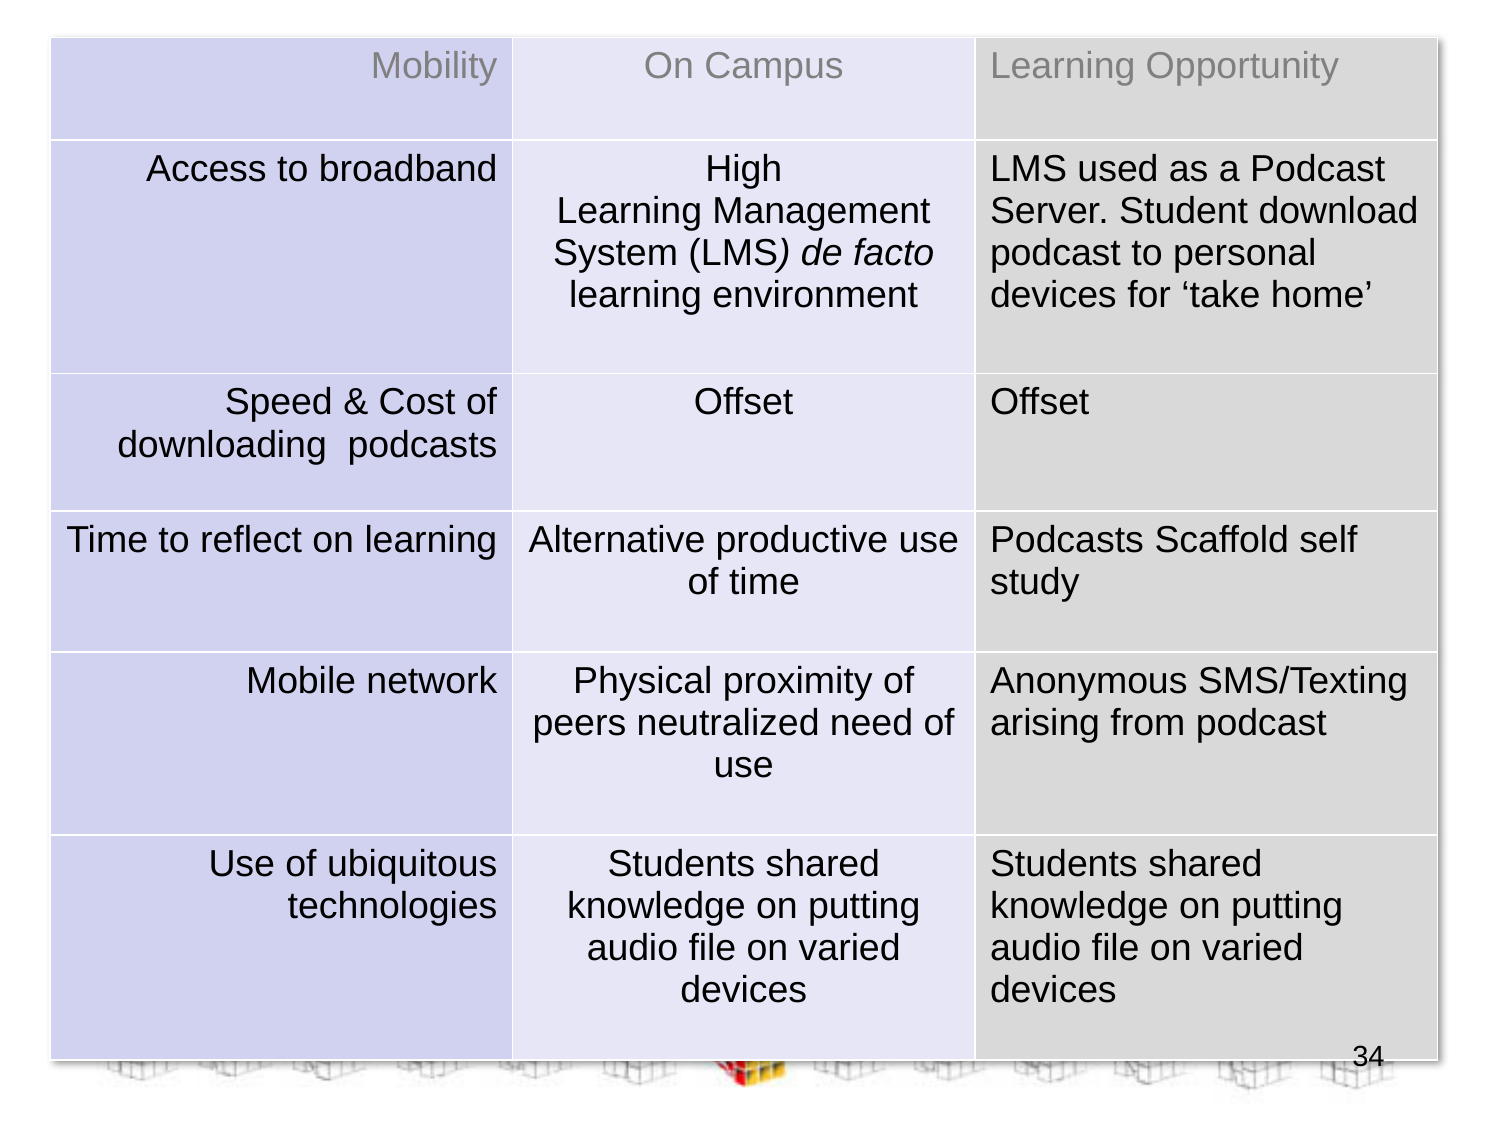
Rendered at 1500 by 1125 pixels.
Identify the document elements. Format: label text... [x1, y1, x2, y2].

table_cell Offset [513, 374, 974, 510]
table_cell Access to broadband [51, 141, 512, 373]
table_cell LMS used as a Podcast Server. Student download podcast to personal devices for ‘take home’ [976, 141, 1437, 373]
table_cell Physical proximity of peers neutralized need of use [513, 653, 974, 834]
table_cell Speed & Cost of downloading podcasts [51, 374, 512, 510]
table_cell Offset [976, 374, 1437, 510]
table_cell Students shared knowledge on putting audio file on varied devices [513, 836, 974, 1059]
table_cell Time to reflect on learning [51, 512, 512, 651]
table_cell Podcasts Scaffold self study [976, 512, 1437, 651]
table_header Learning Opportunity [976, 38, 1437, 139]
table_cell Alternative productive use of time [513, 512, 974, 651]
slide_number 34 [1337, 1029, 1500, 1090]
picture [64, 1061, 1442, 1125]
table_header On Campus [513, 38, 974, 139]
table_cell Mobile network [51, 653, 512, 834]
table_cell Use of ubiquitous technologies [51, 836, 512, 1059]
table_header Mobility [51, 38, 512, 139]
table_cell High Learning Management System (LMS) de facto learning environment [513, 141, 974, 373]
table_cell Students shared knowledge on putting audio file on varied devices [976, 836, 1437, 1059]
picture [1438, 987, 1442, 1029]
table_cell Anonymous SMS/Texting arising from podcast [976, 653, 1437, 834]
